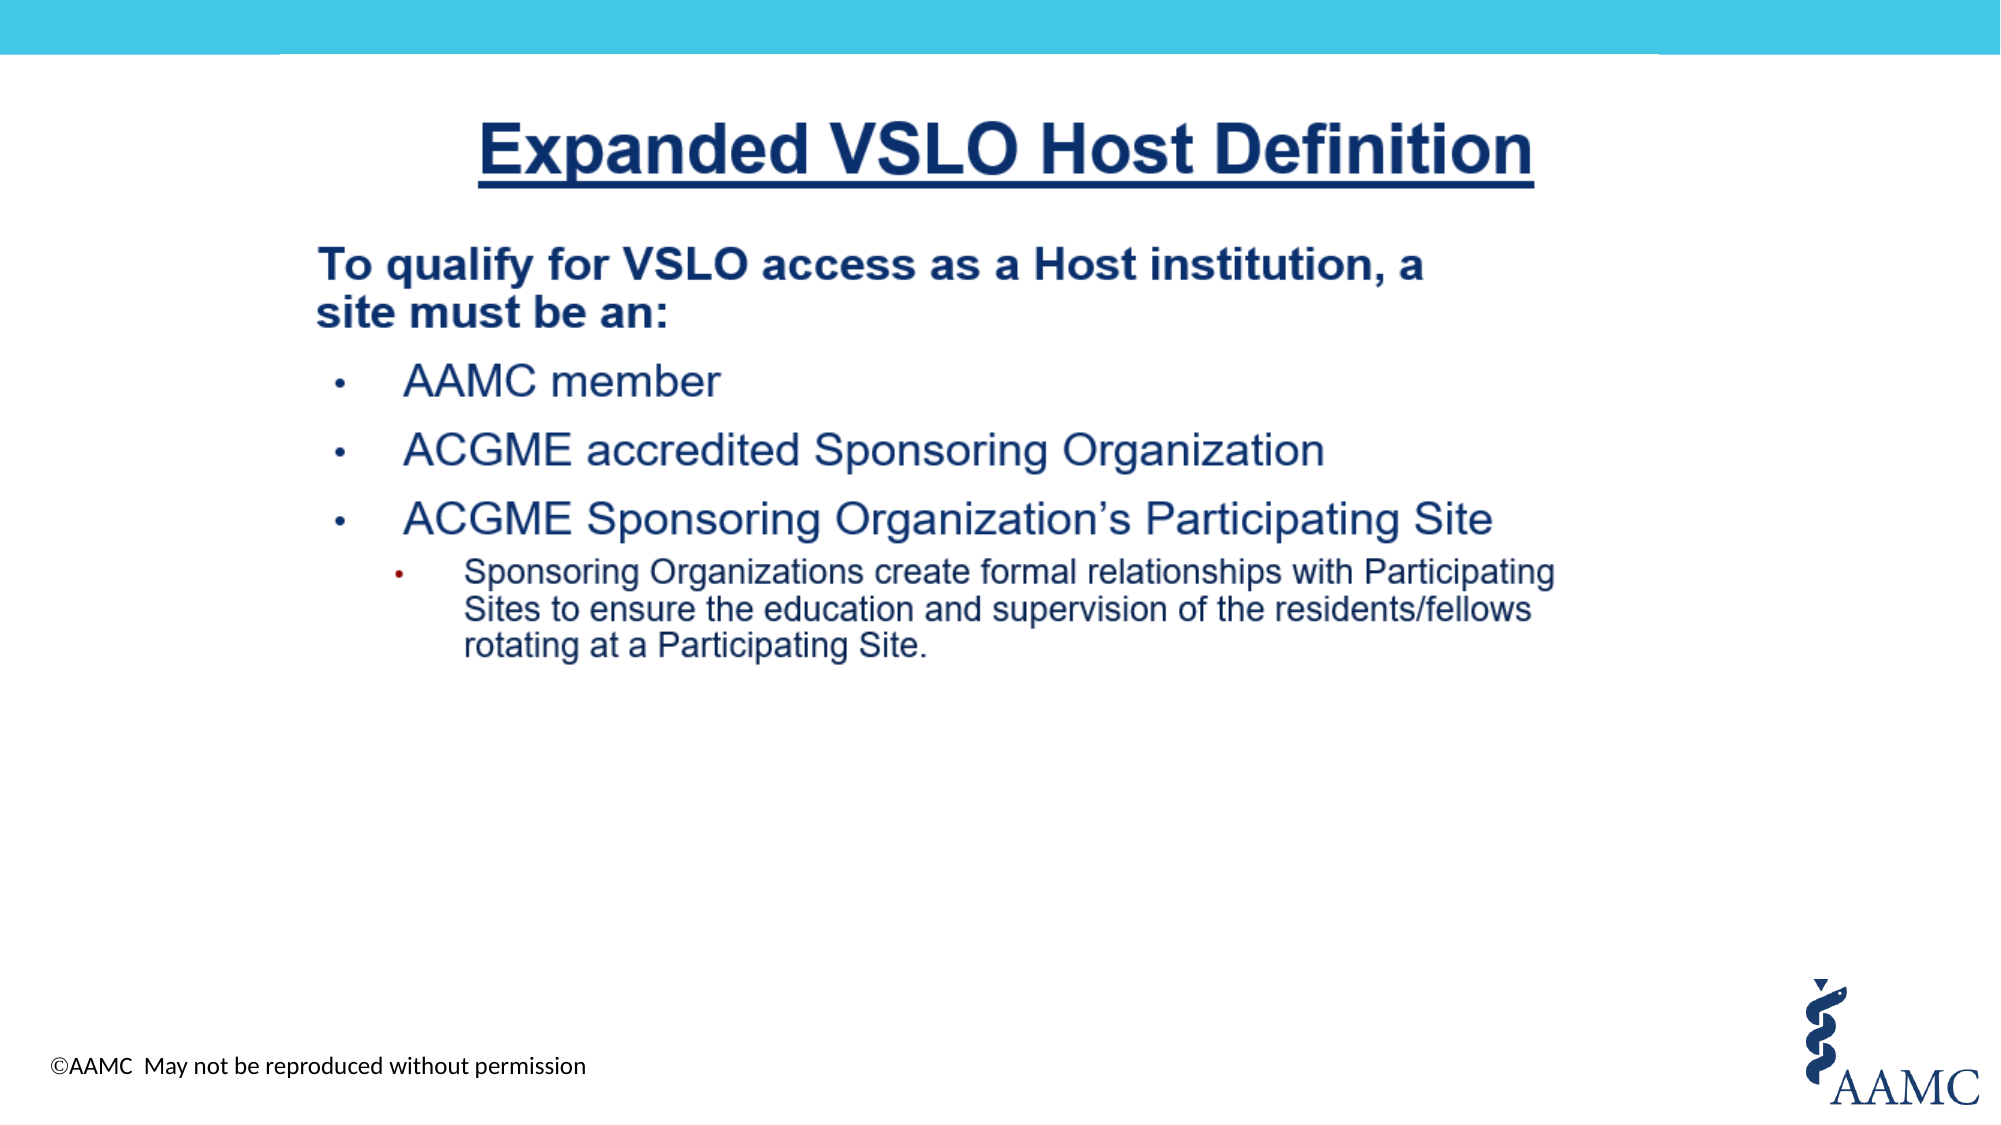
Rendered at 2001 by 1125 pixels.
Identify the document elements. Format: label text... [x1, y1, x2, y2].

text_box ©AAMC May not be reproduced without permission [35, 1042, 933, 1125]
picture [0, 0, 2001, 1125]
